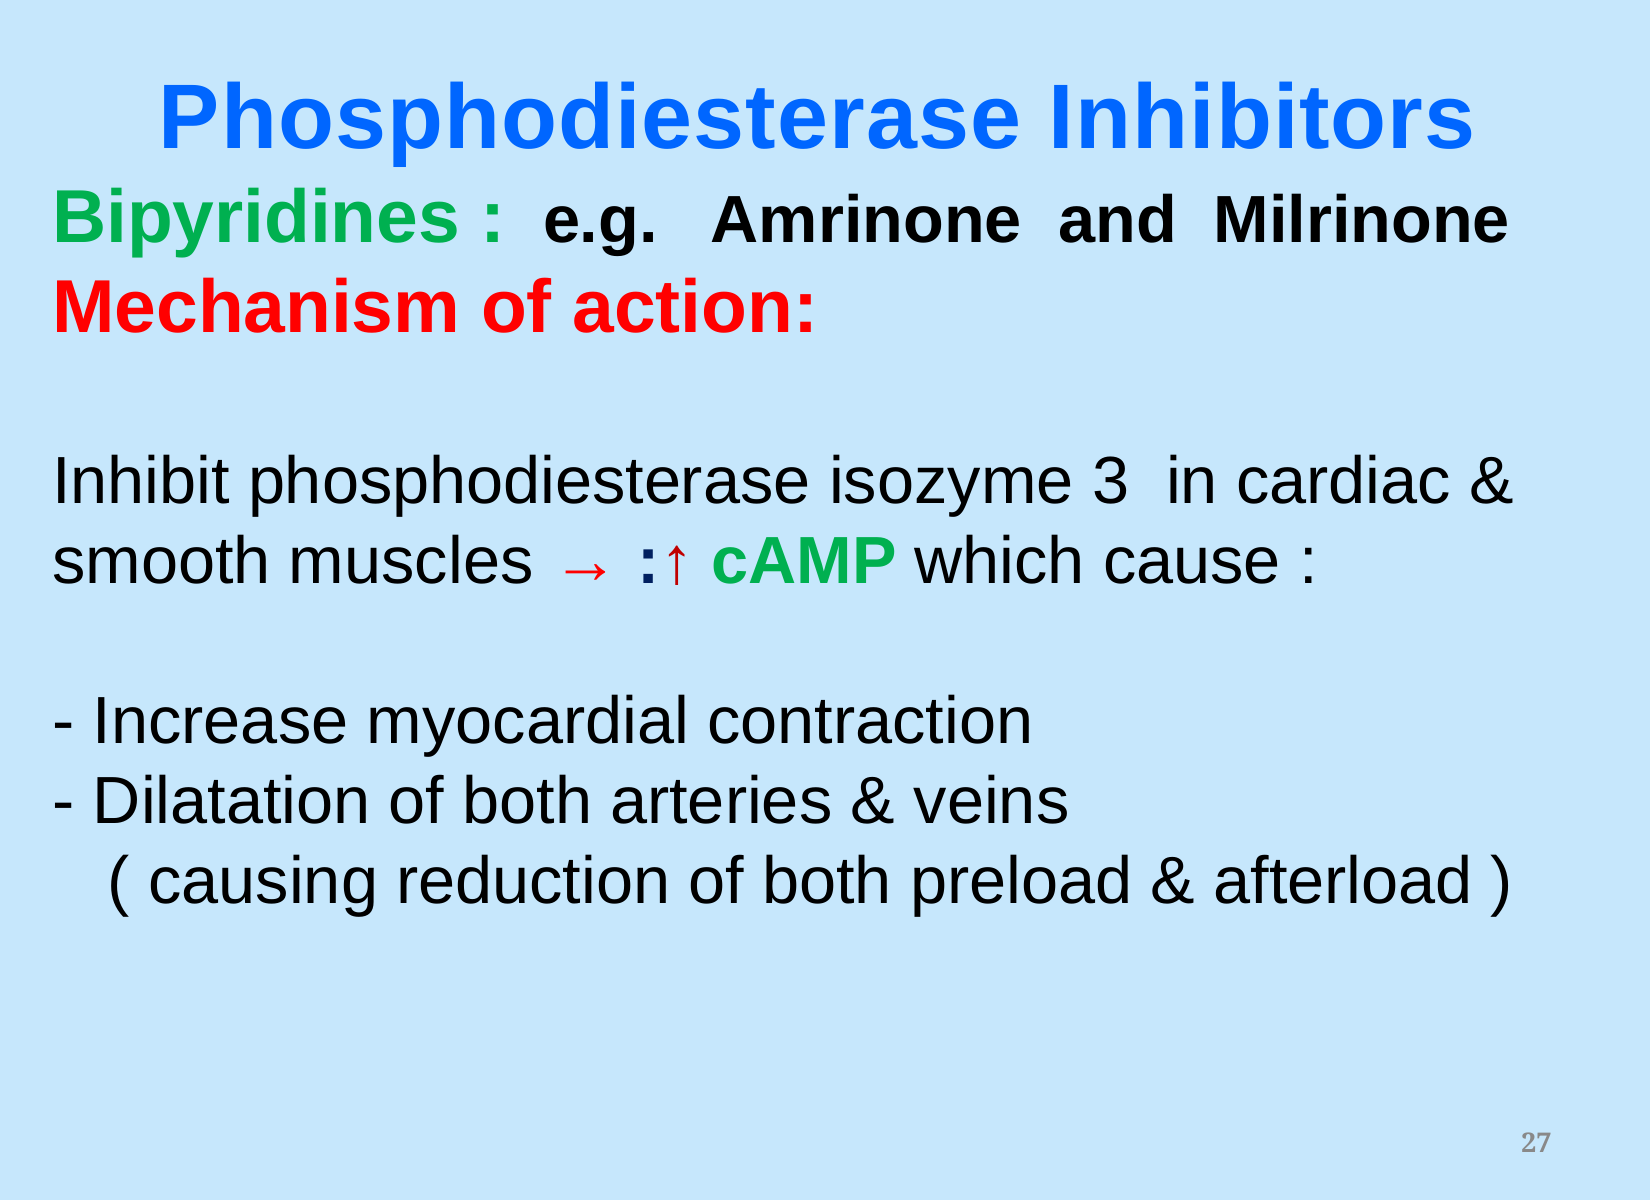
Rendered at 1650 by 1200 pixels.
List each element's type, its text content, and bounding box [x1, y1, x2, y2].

text_box Phosphodiesterase Inhibitors Bipyridines : e.g. Amrinone and Milrinone Mechanism of action: Inhibit phosphodiesterase isozyme 3 in cardiac & smooth muscles → :↑ cAMP which cause : - Increase myocardial contraction - Dilatation of both arteries & veins ( causing reduction of both preload & afterload ) [37, 49, 1600, 1115]
slide_number 27 [1182, 1115, 1568, 1176]
